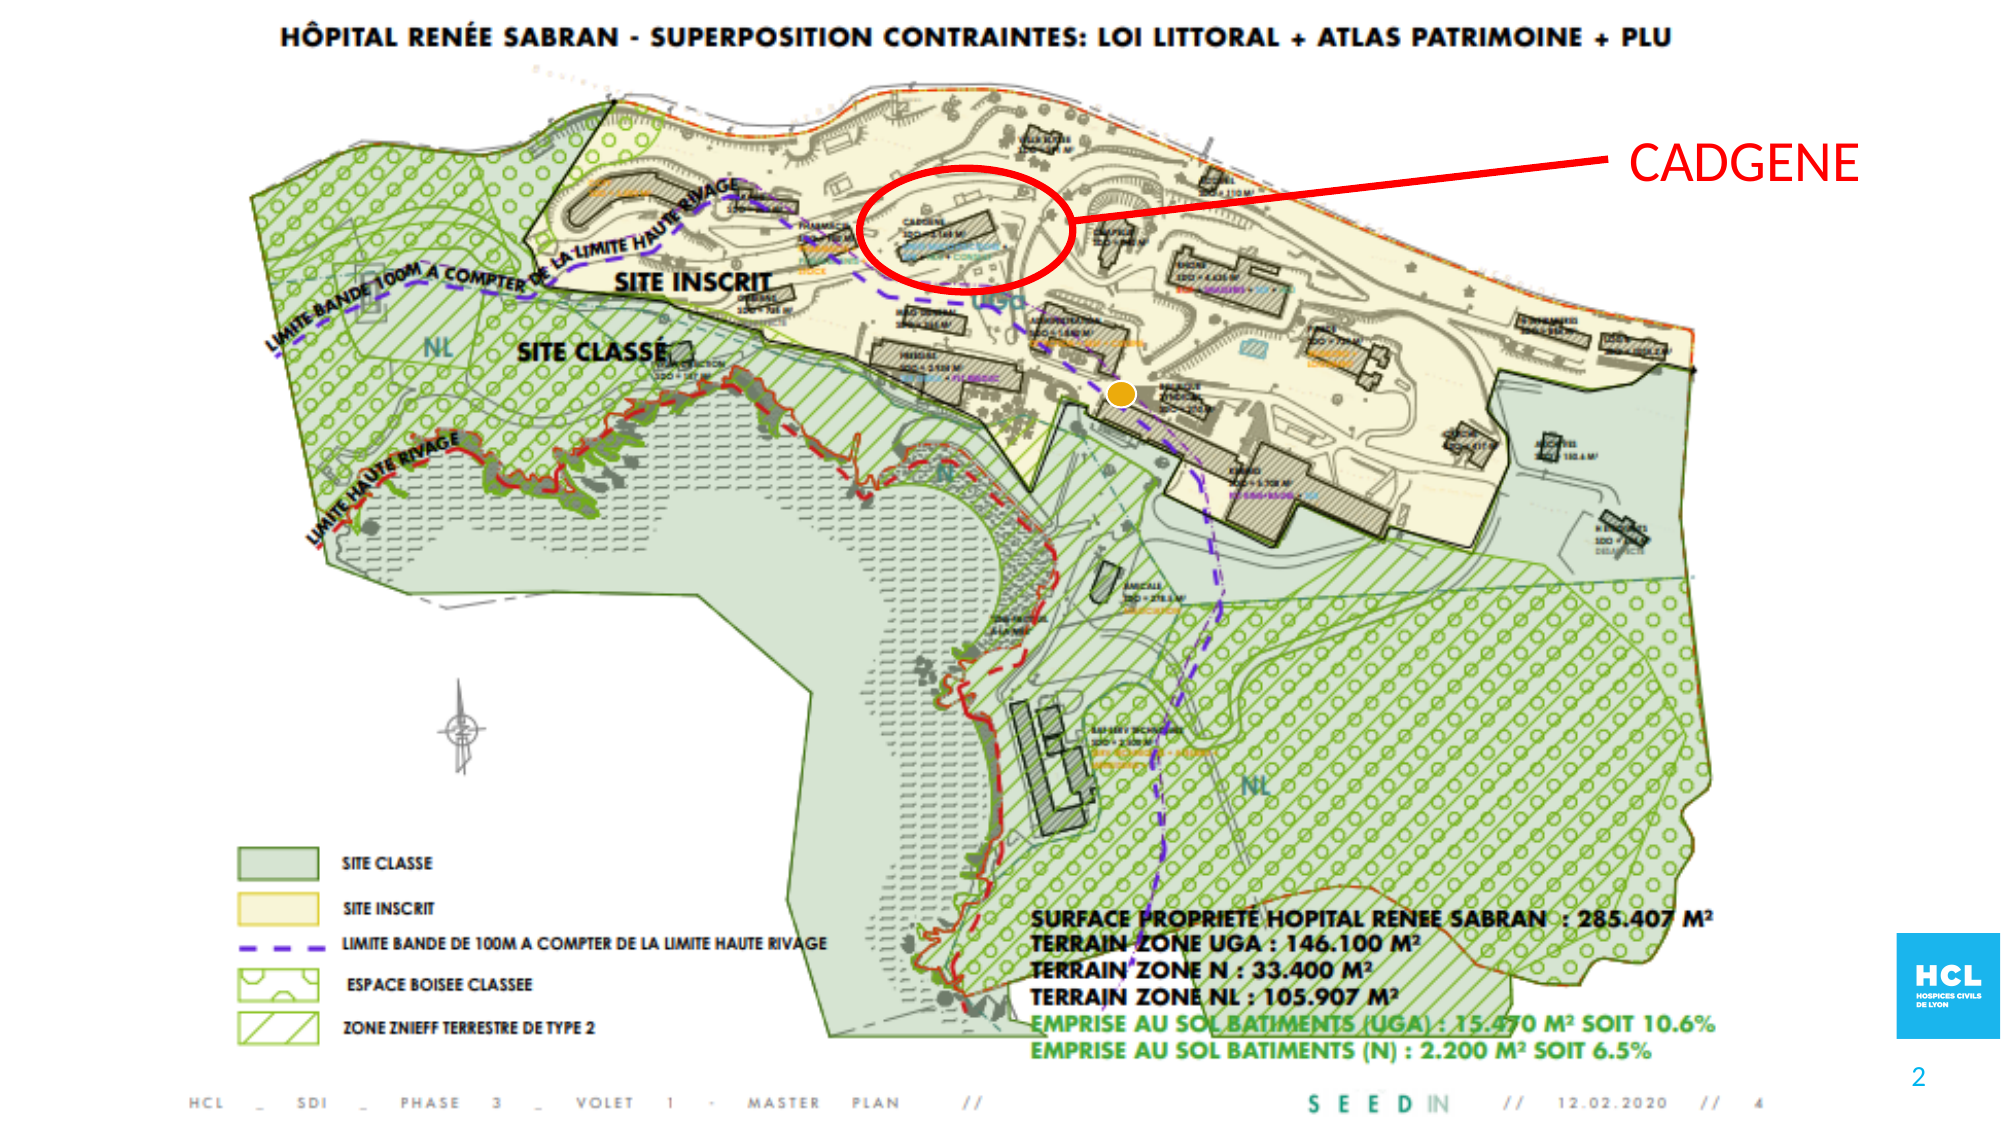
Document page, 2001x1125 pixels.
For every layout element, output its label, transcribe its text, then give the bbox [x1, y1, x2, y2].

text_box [1072, 159, 1609, 222]
picture [1896, 933, 2001, 1039]
picture [182, 16, 1788, 1125]
slide_number 2 [1896, 1024, 1998, 1125]
text_box CADGENE [1788, 116, 1876, 201]
